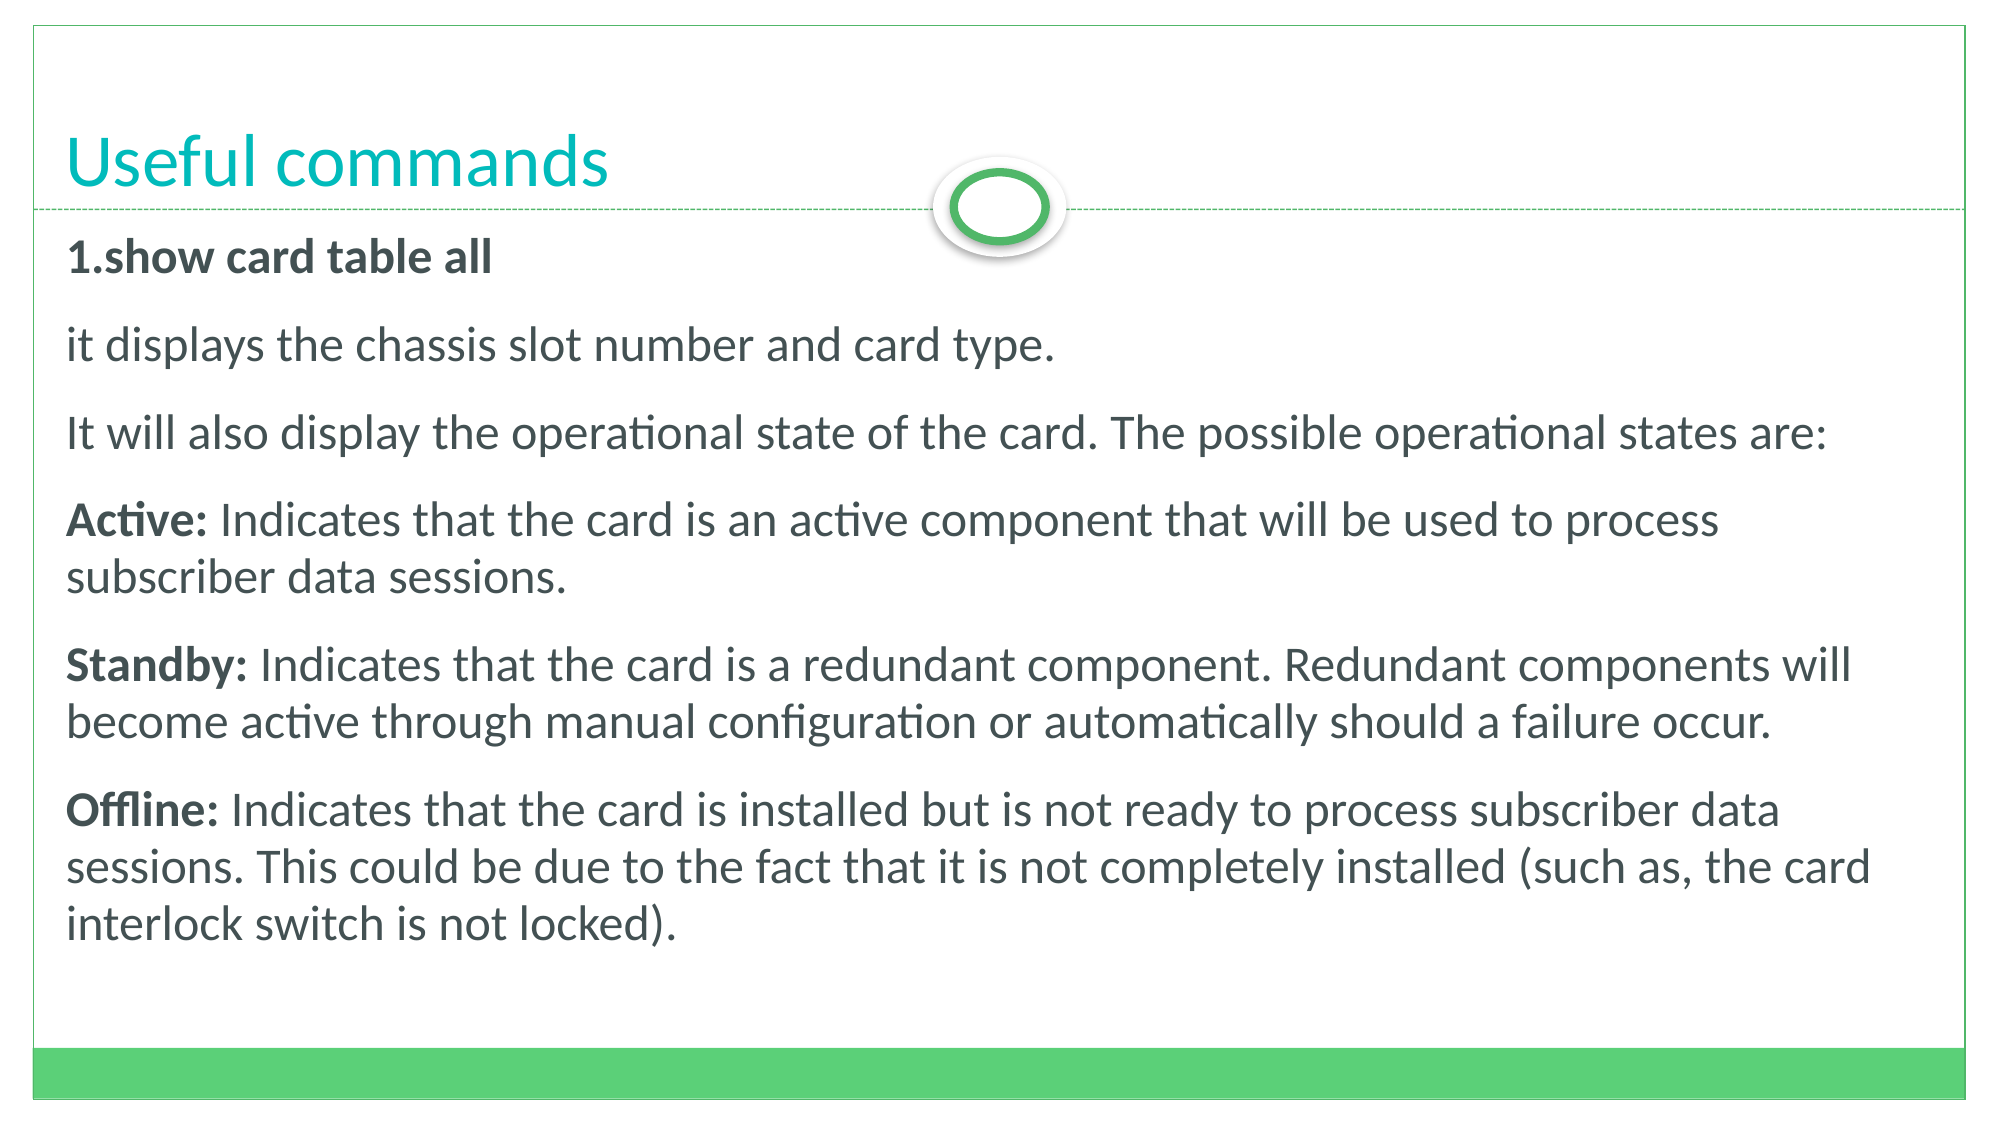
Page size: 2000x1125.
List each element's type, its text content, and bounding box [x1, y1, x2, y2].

title Useful commands [50, 70, 1927, 209]
list 1.show card table all it displays the chassis slot number and card type. It will also display the operational state of the card. The possible operational states are: Active: Indicates that the card is an active component that will be used to process subscriber data sessions. Standby: Indicates that the card is a redundant component. Redundant components will become active through manual configuration or automatically should a failure occur. Offline: Indicates that the card is installed but is not ready to process subscriber data sessions. This could be due to the fact that it is not completely installed (such as, the card interlock switch is not locked). [51, 220, 1926, 1035]
